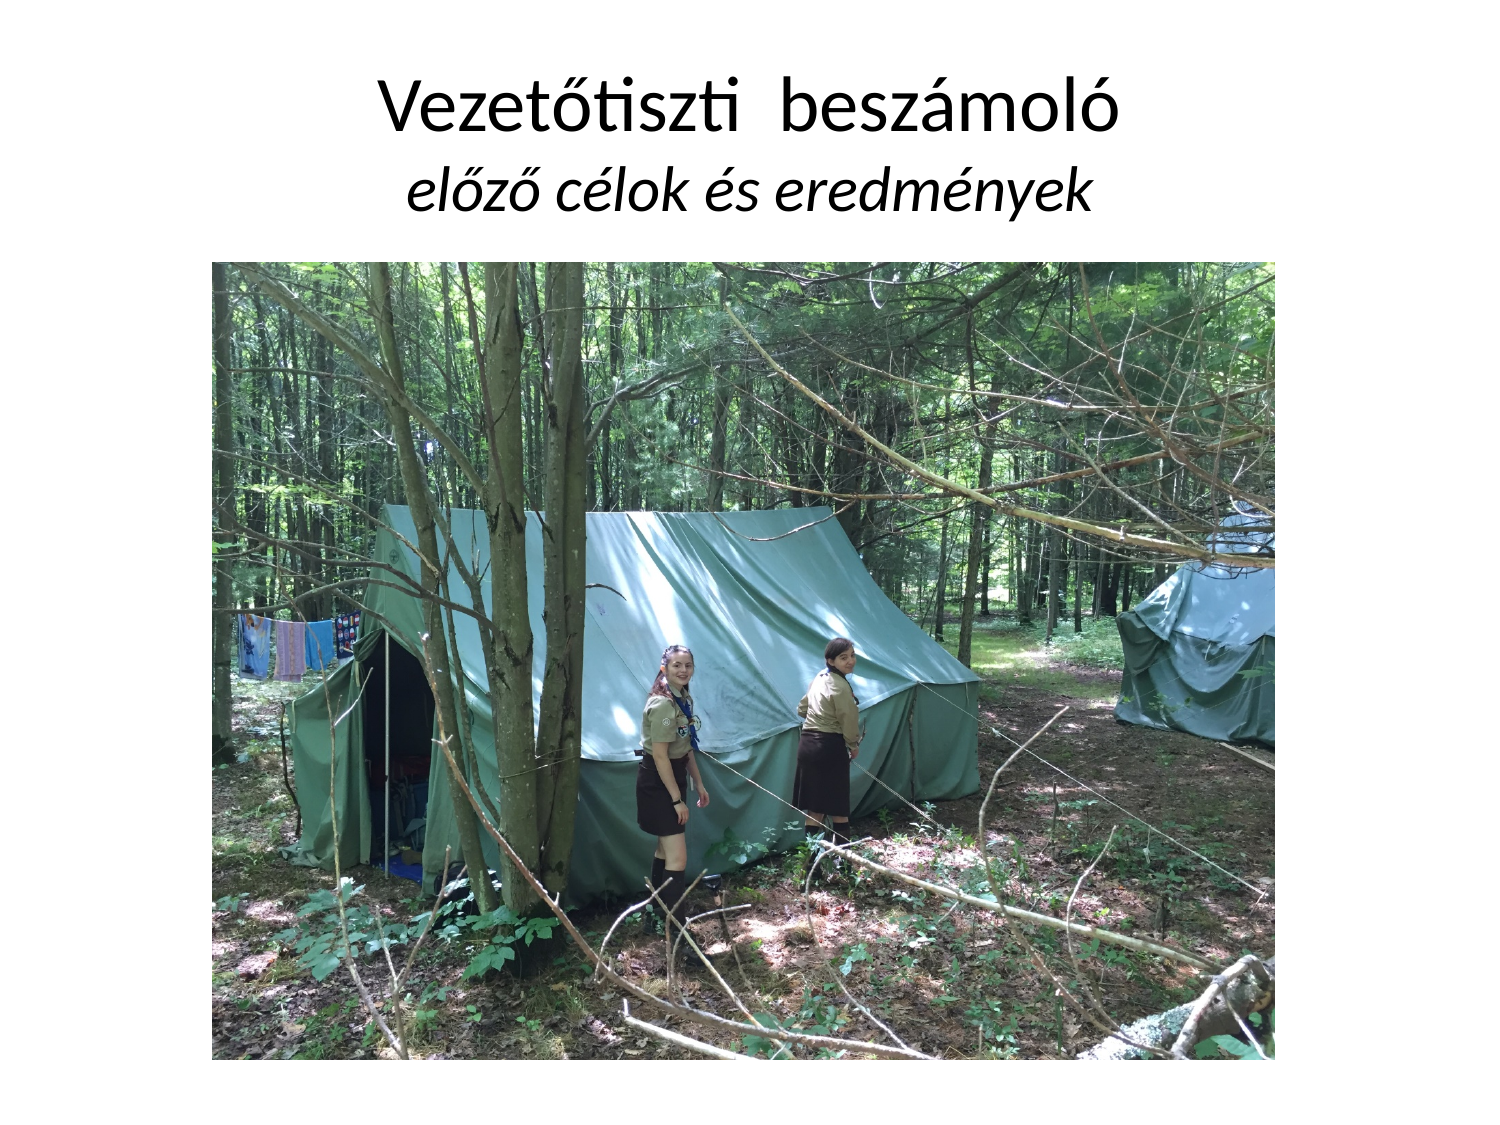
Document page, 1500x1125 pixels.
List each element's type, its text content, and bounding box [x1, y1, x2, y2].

title Vezetőtiszti beszámoló előző célok és eredmények [75, 45, 1425, 233]
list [212, 262, 1276, 1060]
